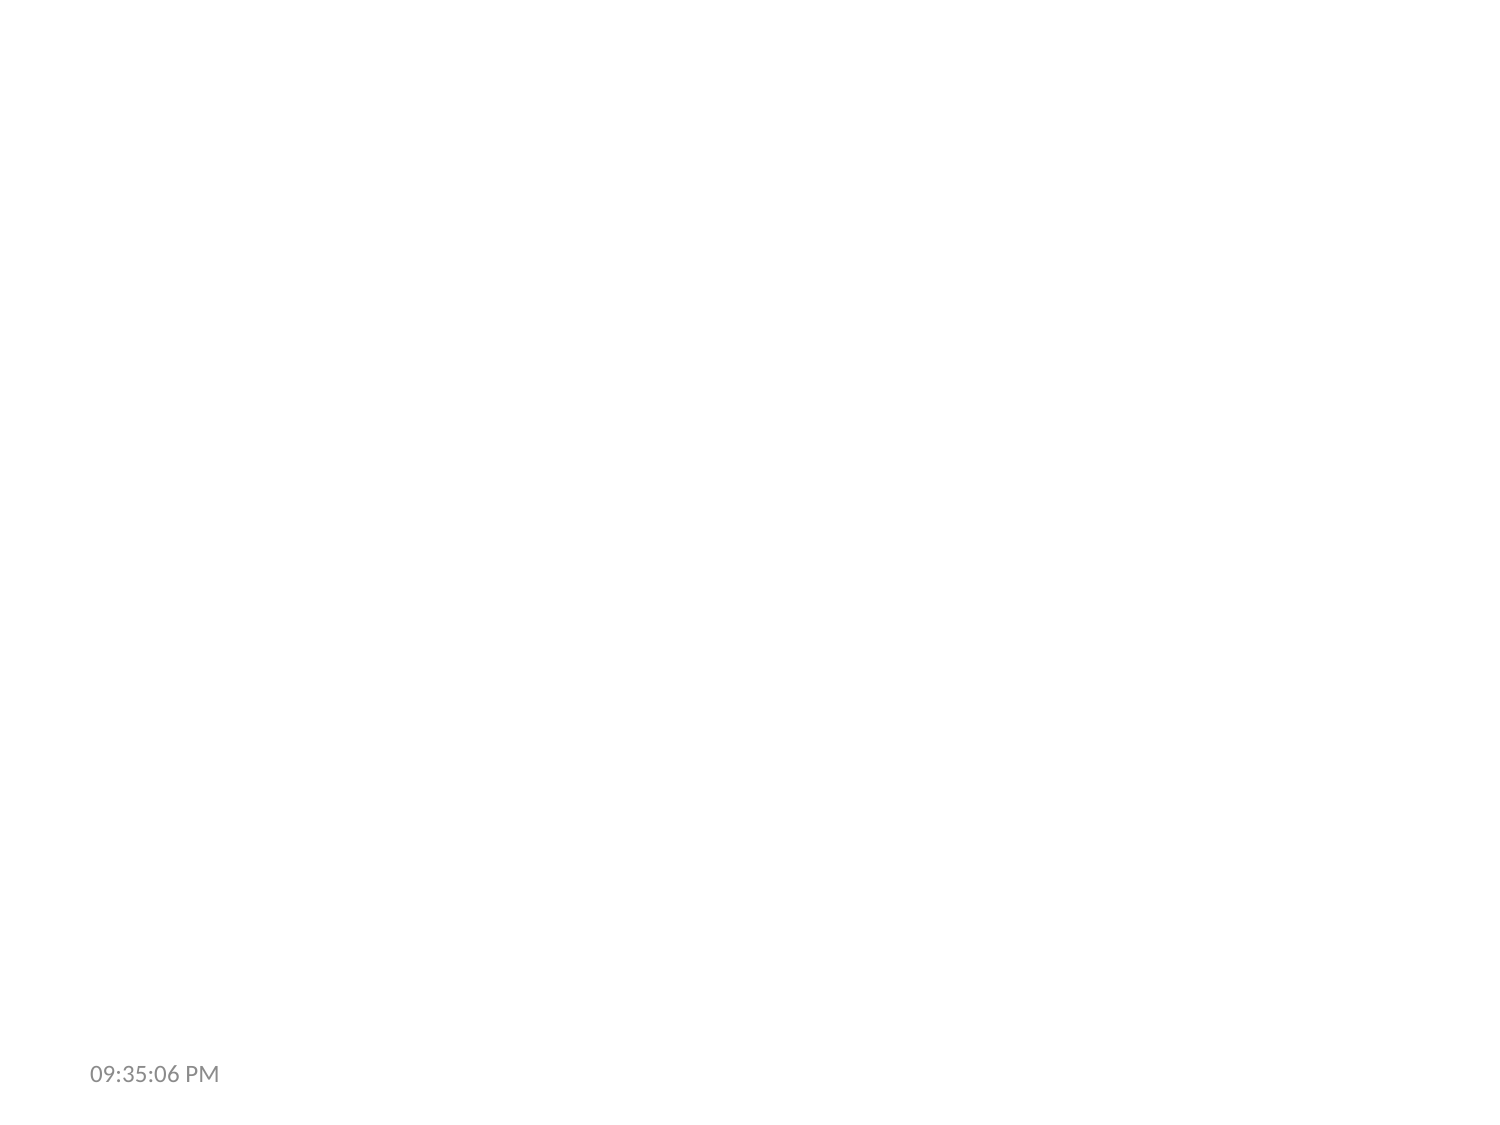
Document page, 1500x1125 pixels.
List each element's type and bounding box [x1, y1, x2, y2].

slide_number [75, 1042, 425, 1103]
